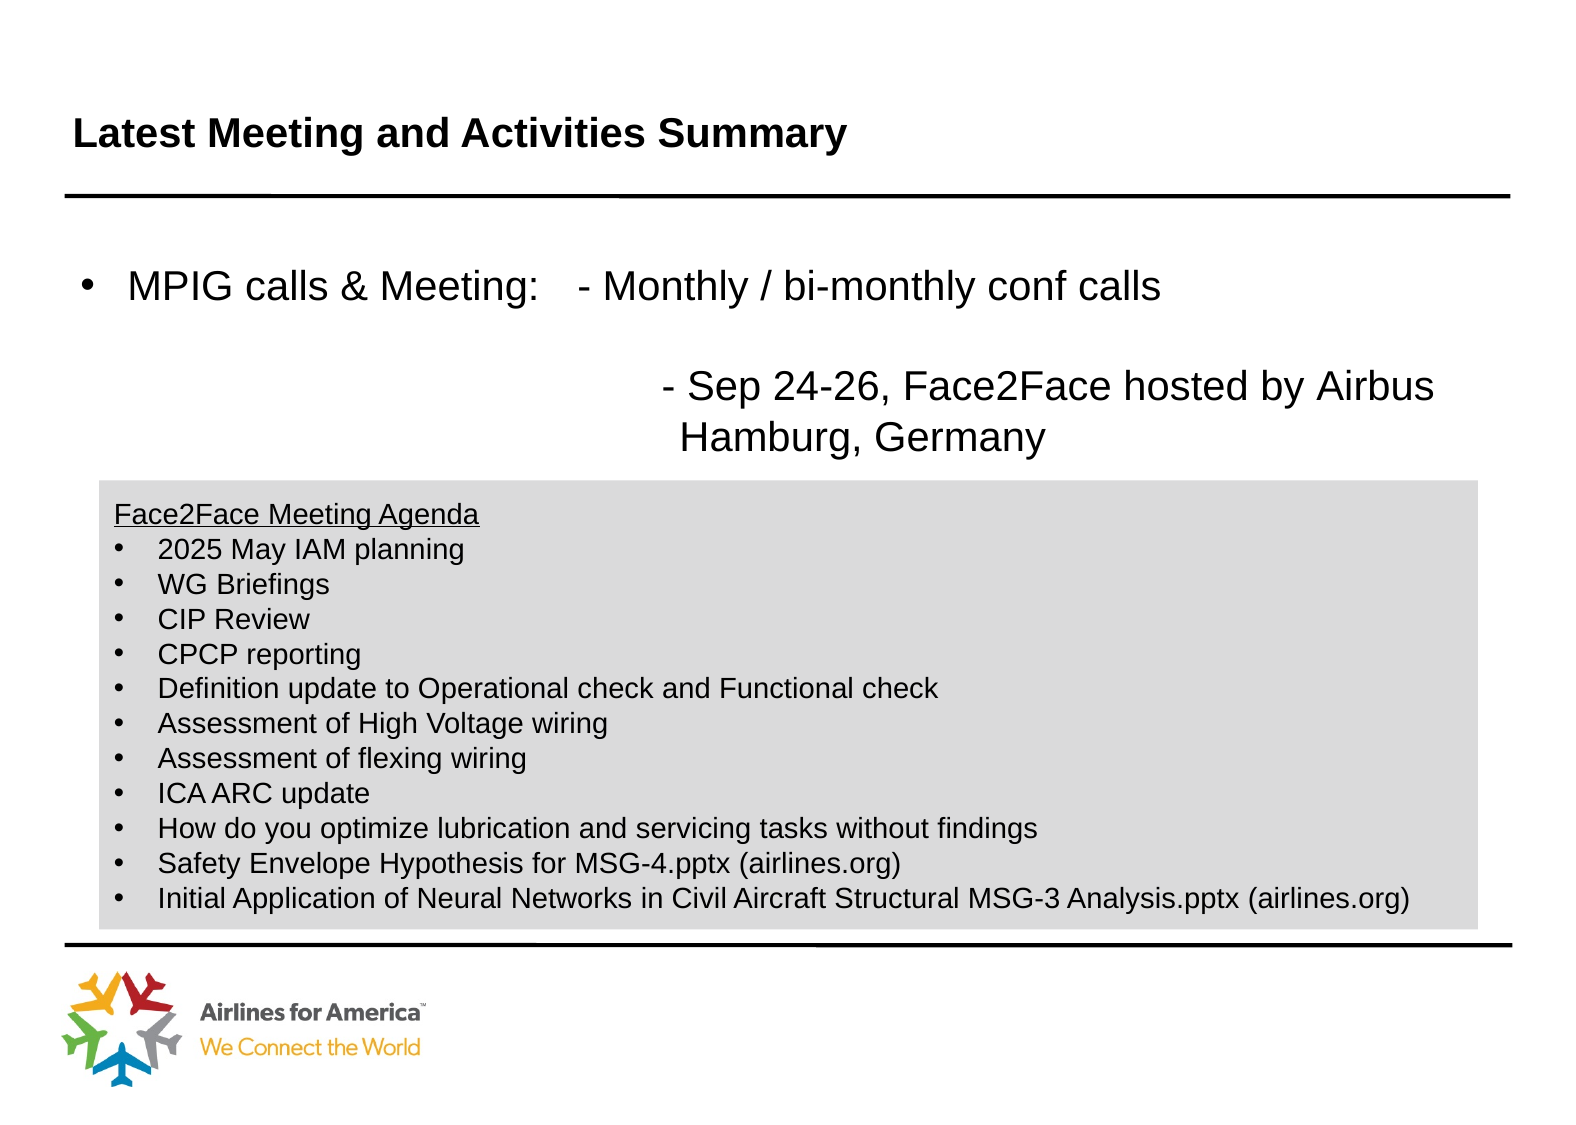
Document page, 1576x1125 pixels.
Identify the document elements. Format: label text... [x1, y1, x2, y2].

text_box Latest Meeting and Activities Summary [43, 0, 1491, 206]
text_box Face2Face Meeting Agenda 2025 May IAM planning WG Briefings CIP Review CPCP reporting Definition update to Operational check and Functional check Assessment of High Voltage wiring Assessment of flexing wiring ICA ARC update How do you optimize lubrication and servicing tasks without findings Safety Envelope Hypothesis for MSG-4.pptx (airlines.org) Initial Application of Neural Networks in Civil Aircraft Structural MSG-3 Analysis.pptx (airlines.org) [99, 480, 1478, 930]
text_box MPIG calls & Meeting: - Monthly / bi-monthly conf calls - Sep 24-26, Face2Face hosted by Airbus Hamburg, Germany [61, 169, 1506, 496]
picture [61, 970, 426, 1088]
